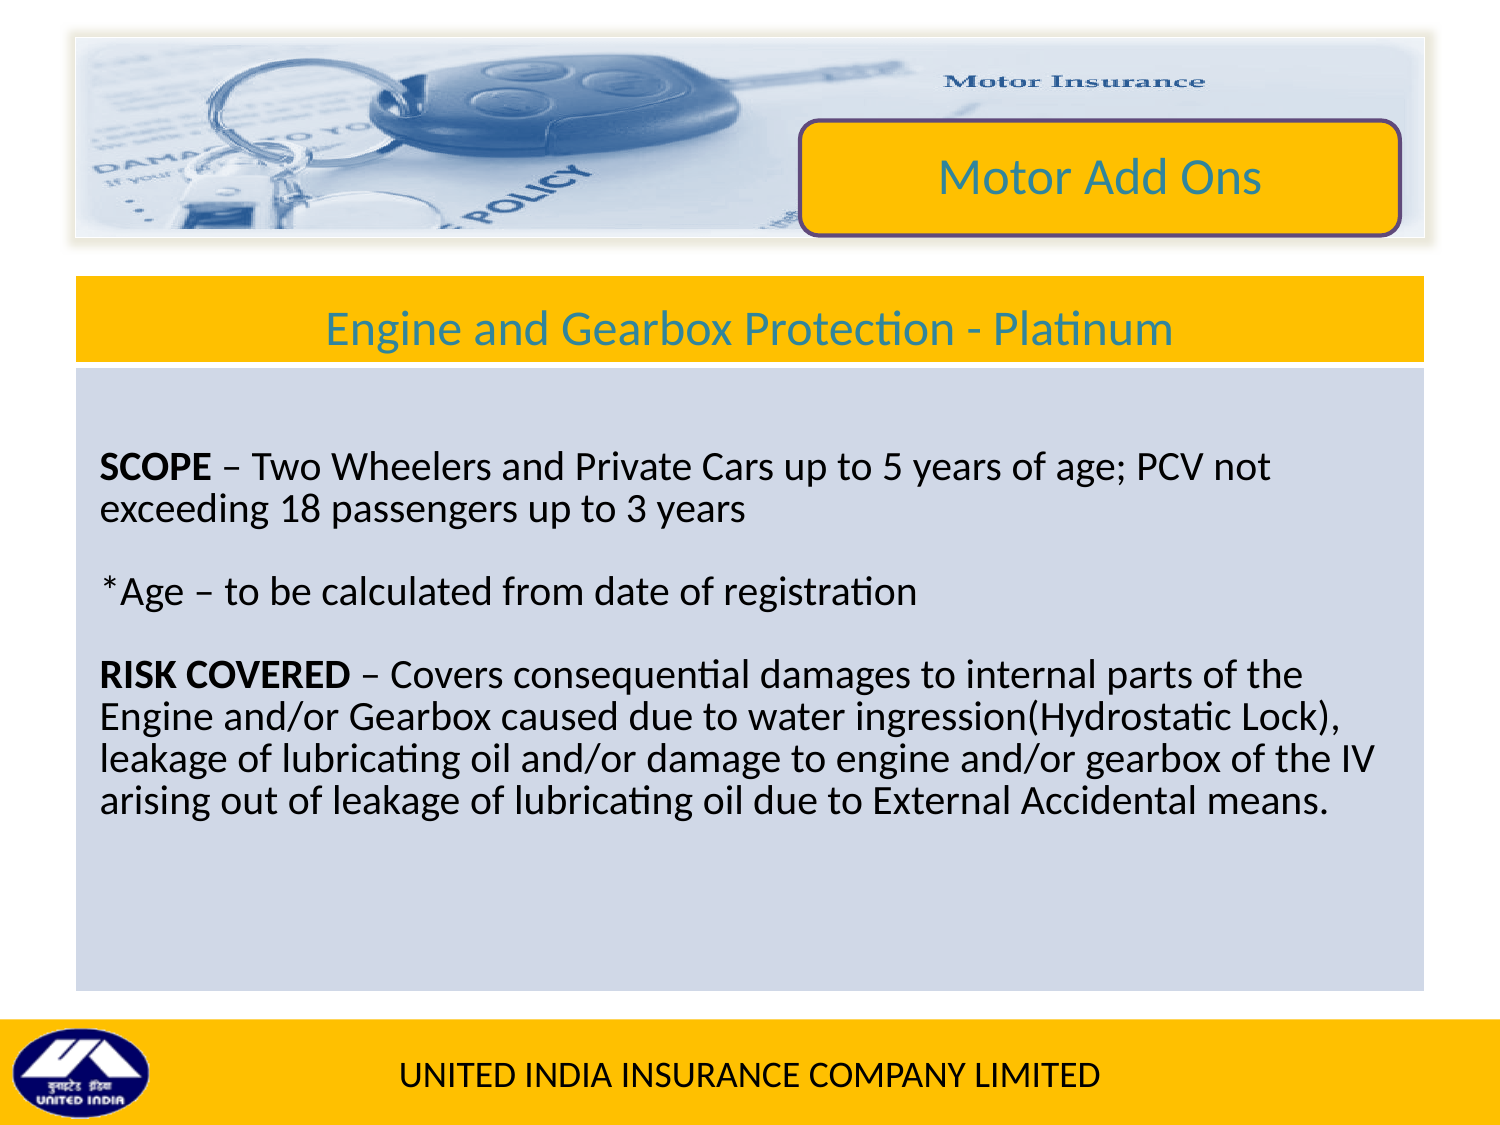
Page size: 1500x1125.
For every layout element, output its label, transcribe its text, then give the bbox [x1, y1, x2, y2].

table_header Engine and Gearbox Protection - Platinum [76, 276, 1424, 362]
table_cell SCOPE – Two Wheelers and Private Cars up to 5 years of age; PCV not exceeding 18 passengers up to 3 years *Age – to be calculated from date of registration RISK COVERED – Covers consequential damages to internal parts of the Engine and/or Gearbox caused due to water ingression(Hydrostatic Lock), leakage of lubricating oil and/or damage to engine and/or gearbox of the IV arising out of leakage of lubricating oil due to External Accidental means. [76, 368, 1424, 991]
picture [11, 1027, 153, 1119]
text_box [799, 120, 1401, 236]
picture [74, 37, 1426, 238]
text_box UNITED INDIA INSURANCE COMPANY LIMITED [0, 1019, 1500, 1125]
